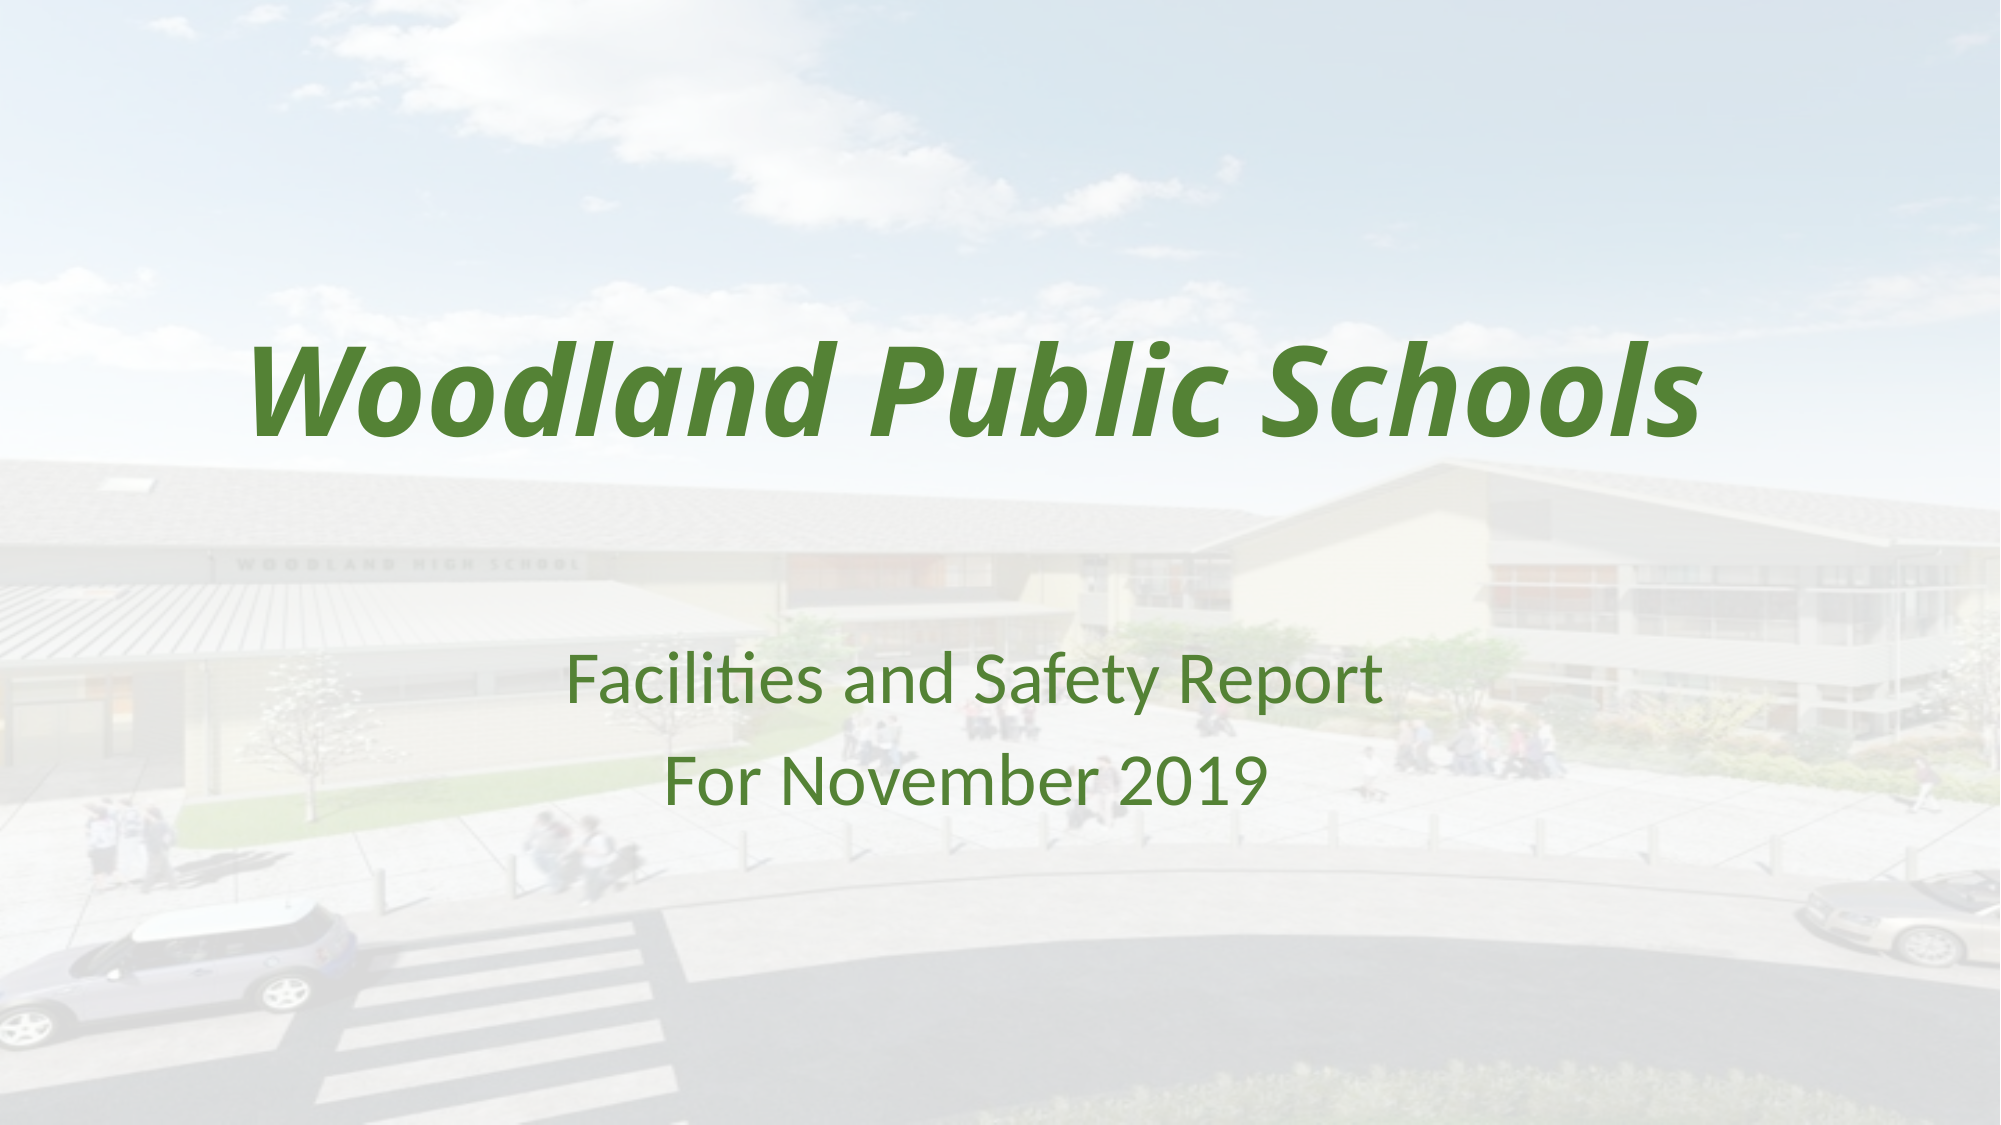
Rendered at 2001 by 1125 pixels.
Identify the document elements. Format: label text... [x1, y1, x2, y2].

title Woodland Public Schools [200, 80, 1750, 472]
subtitle Facilities and Safety Report For November 2019 [225, 631, 1726, 903]
